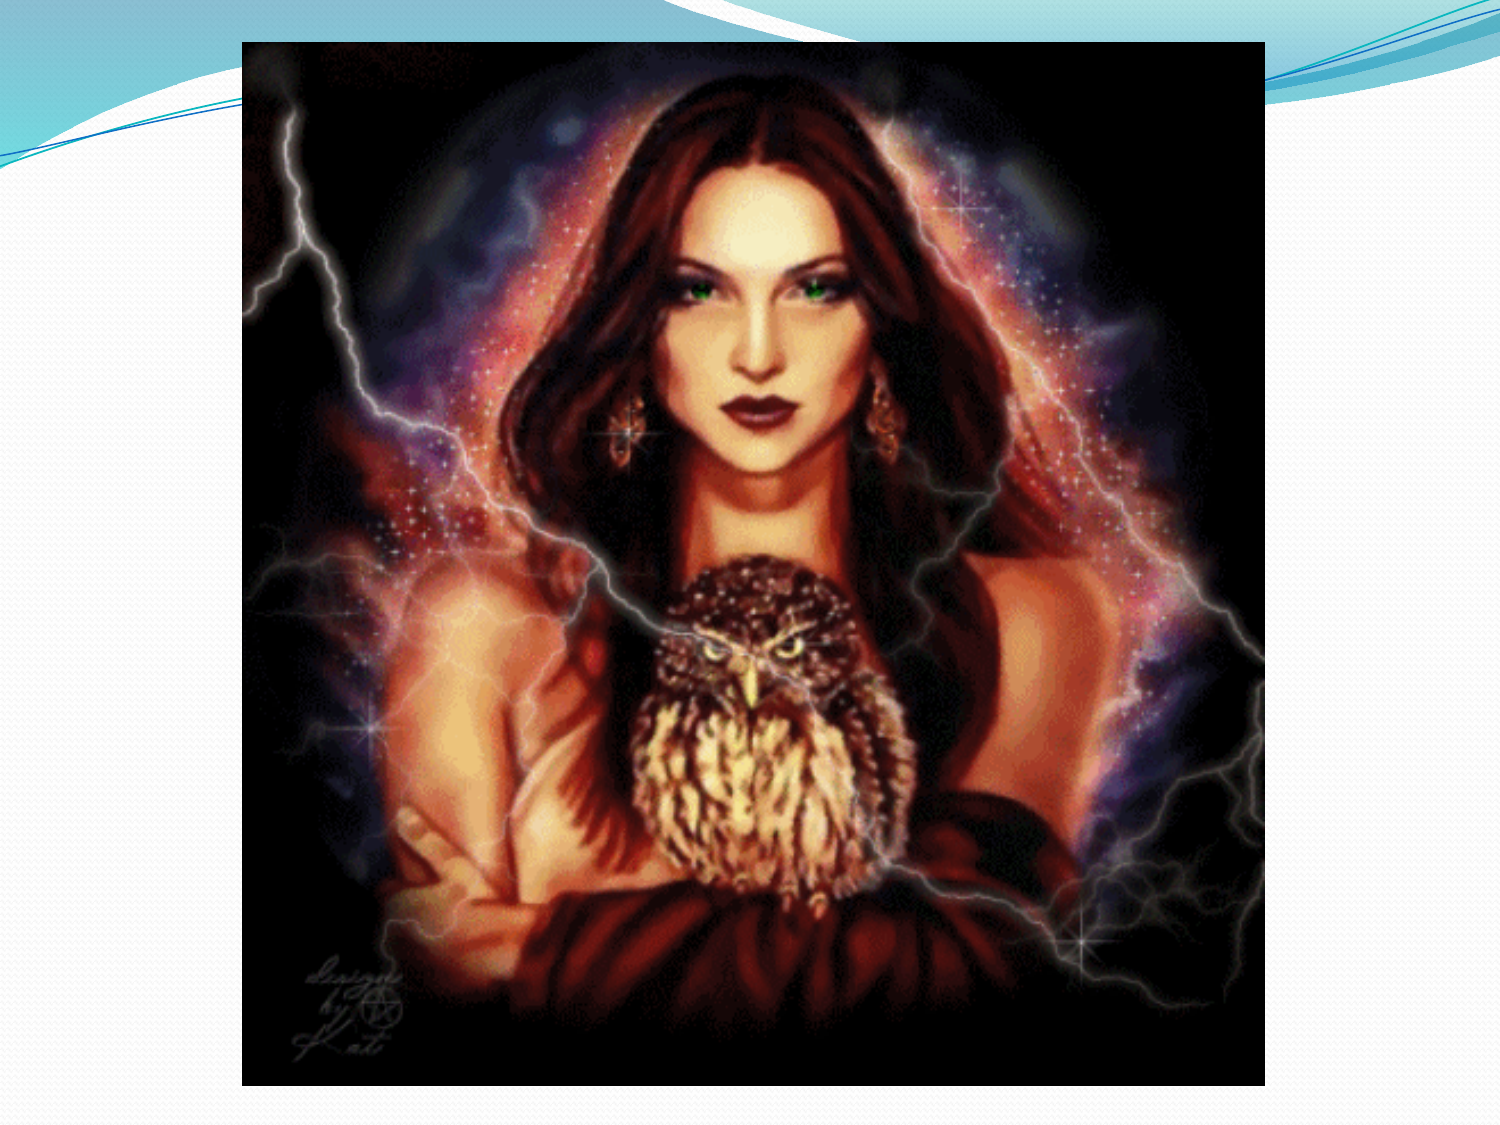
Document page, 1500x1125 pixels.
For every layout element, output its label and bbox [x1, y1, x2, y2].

picture [241, 42, 1265, 1086]
